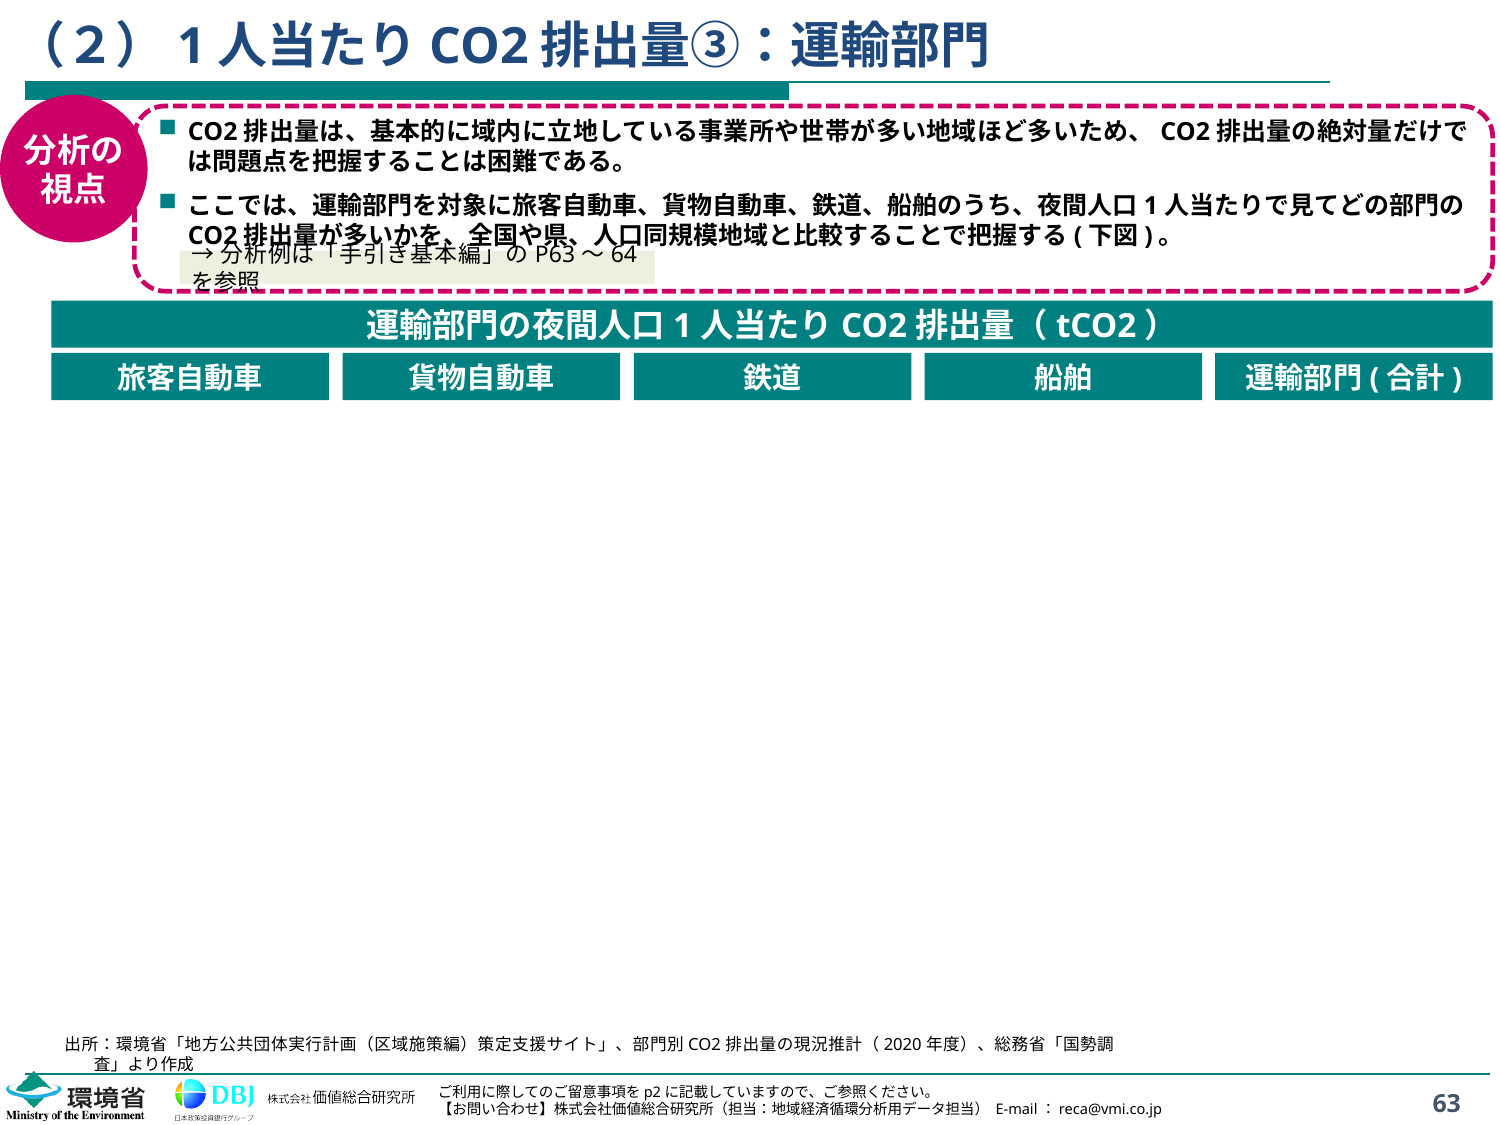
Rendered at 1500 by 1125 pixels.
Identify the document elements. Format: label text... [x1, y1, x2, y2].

text_box 運輸部門(合計) [1215, 352, 1493, 401]
text_box 貨物自動車 [342, 352, 621, 401]
text_box 船舶 [924, 352, 1203, 401]
text_box 分析の 視点 [0, 94, 148, 243]
text_box 運輸部門の夜間人口1人当たりCO2排出量（tCO2） [51, 300, 1493, 348]
title （２）1人当たりCO2排出量③：運輸部門 [0, 0, 1304, 82]
picture [171, 1082, 419, 1125]
picture [2, 1071, 148, 1125]
text_box →分析例は「手引き基本編」のP63～64を参照 [179, 250, 655, 284]
text_box CO2排出量は、基本的に域内に立地している事業所や世帯が多い地域ほど多いため、CO2排出量の絶対量だけでは問題点を把握することは困難である。 ここでは、運輸部門を対象に旅客自動車、貨物自動車、鉄道、船舶のうち、夜間人口1人当たりで見てどの部門のCO2排出量が多いかを、全国や県、人口同規模地域と比較することで把握する(下図)。 [134, 105, 1493, 292]
text_box 鉄道 [633, 352, 912, 401]
text_box 旅客自動車 [51, 352, 329, 401]
text_box 出所：環境省「地方公共団体実行計画（区域施策編）策定支援サイト」、部門別CO2排出量の現況推計（2020年度）、総務省「国勢調査」より作成 [49, 1026, 1130, 1082]
slide_number 63 [1393, 1079, 1500, 1122]
